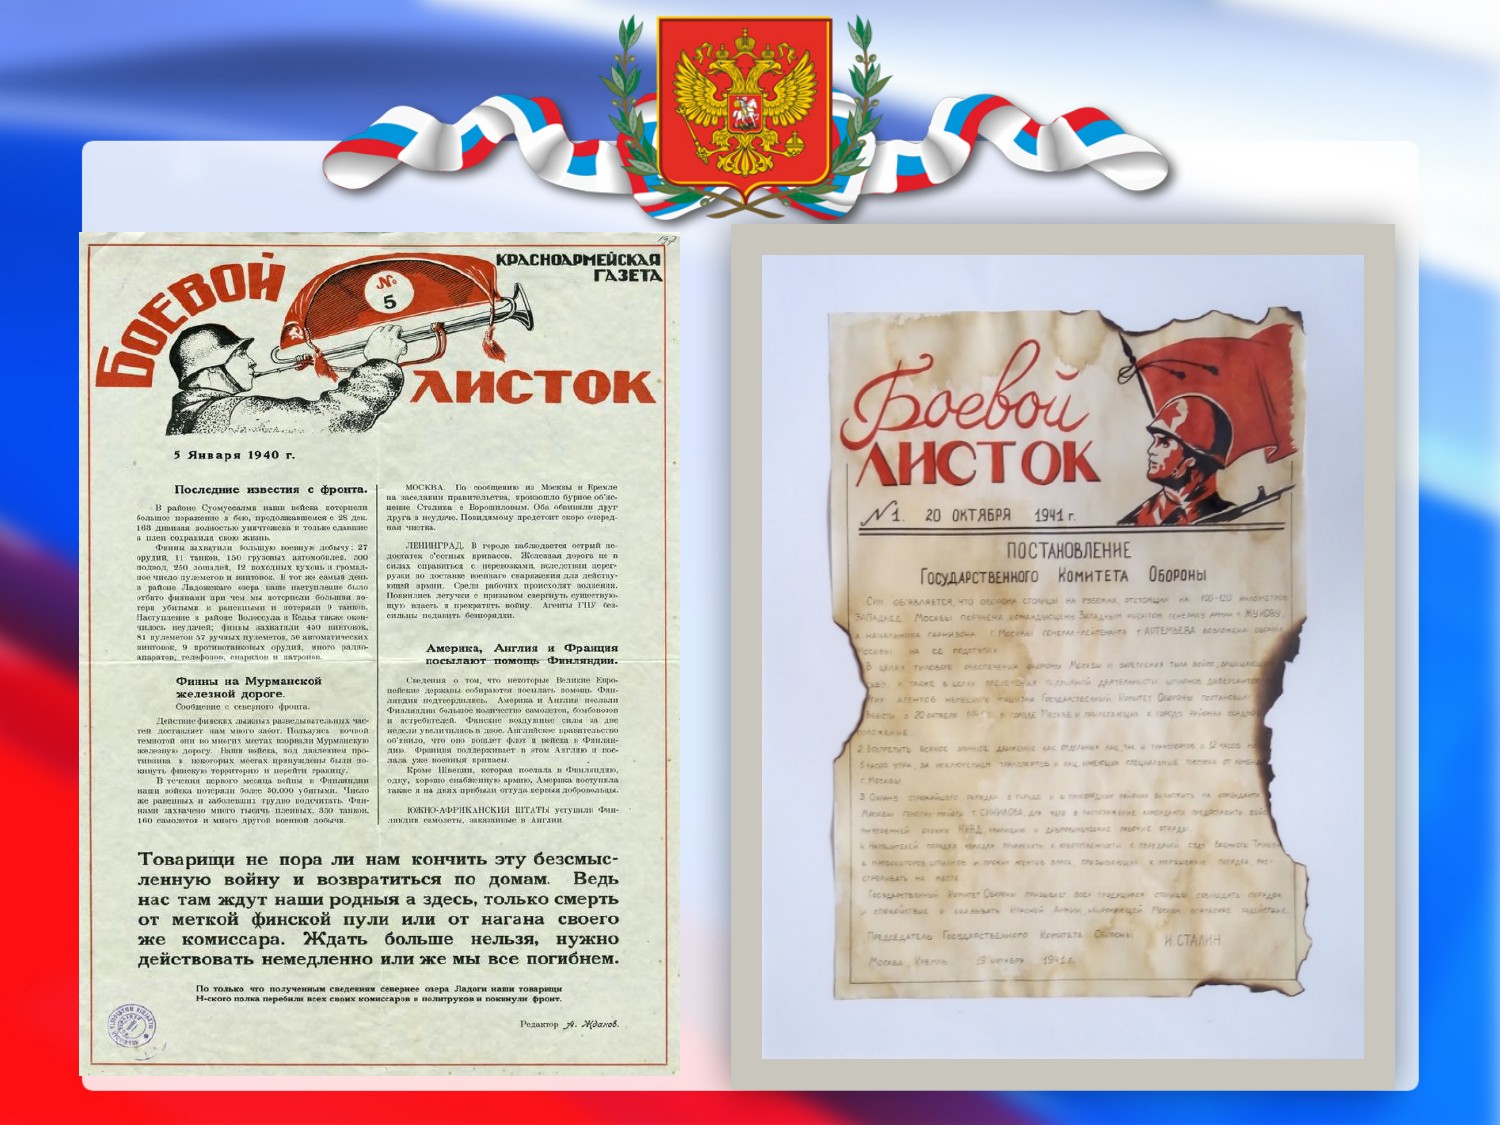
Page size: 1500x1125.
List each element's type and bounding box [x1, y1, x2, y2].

picture [0, 0, 1500, 1125]
list [79, 232, 680, 1076]
